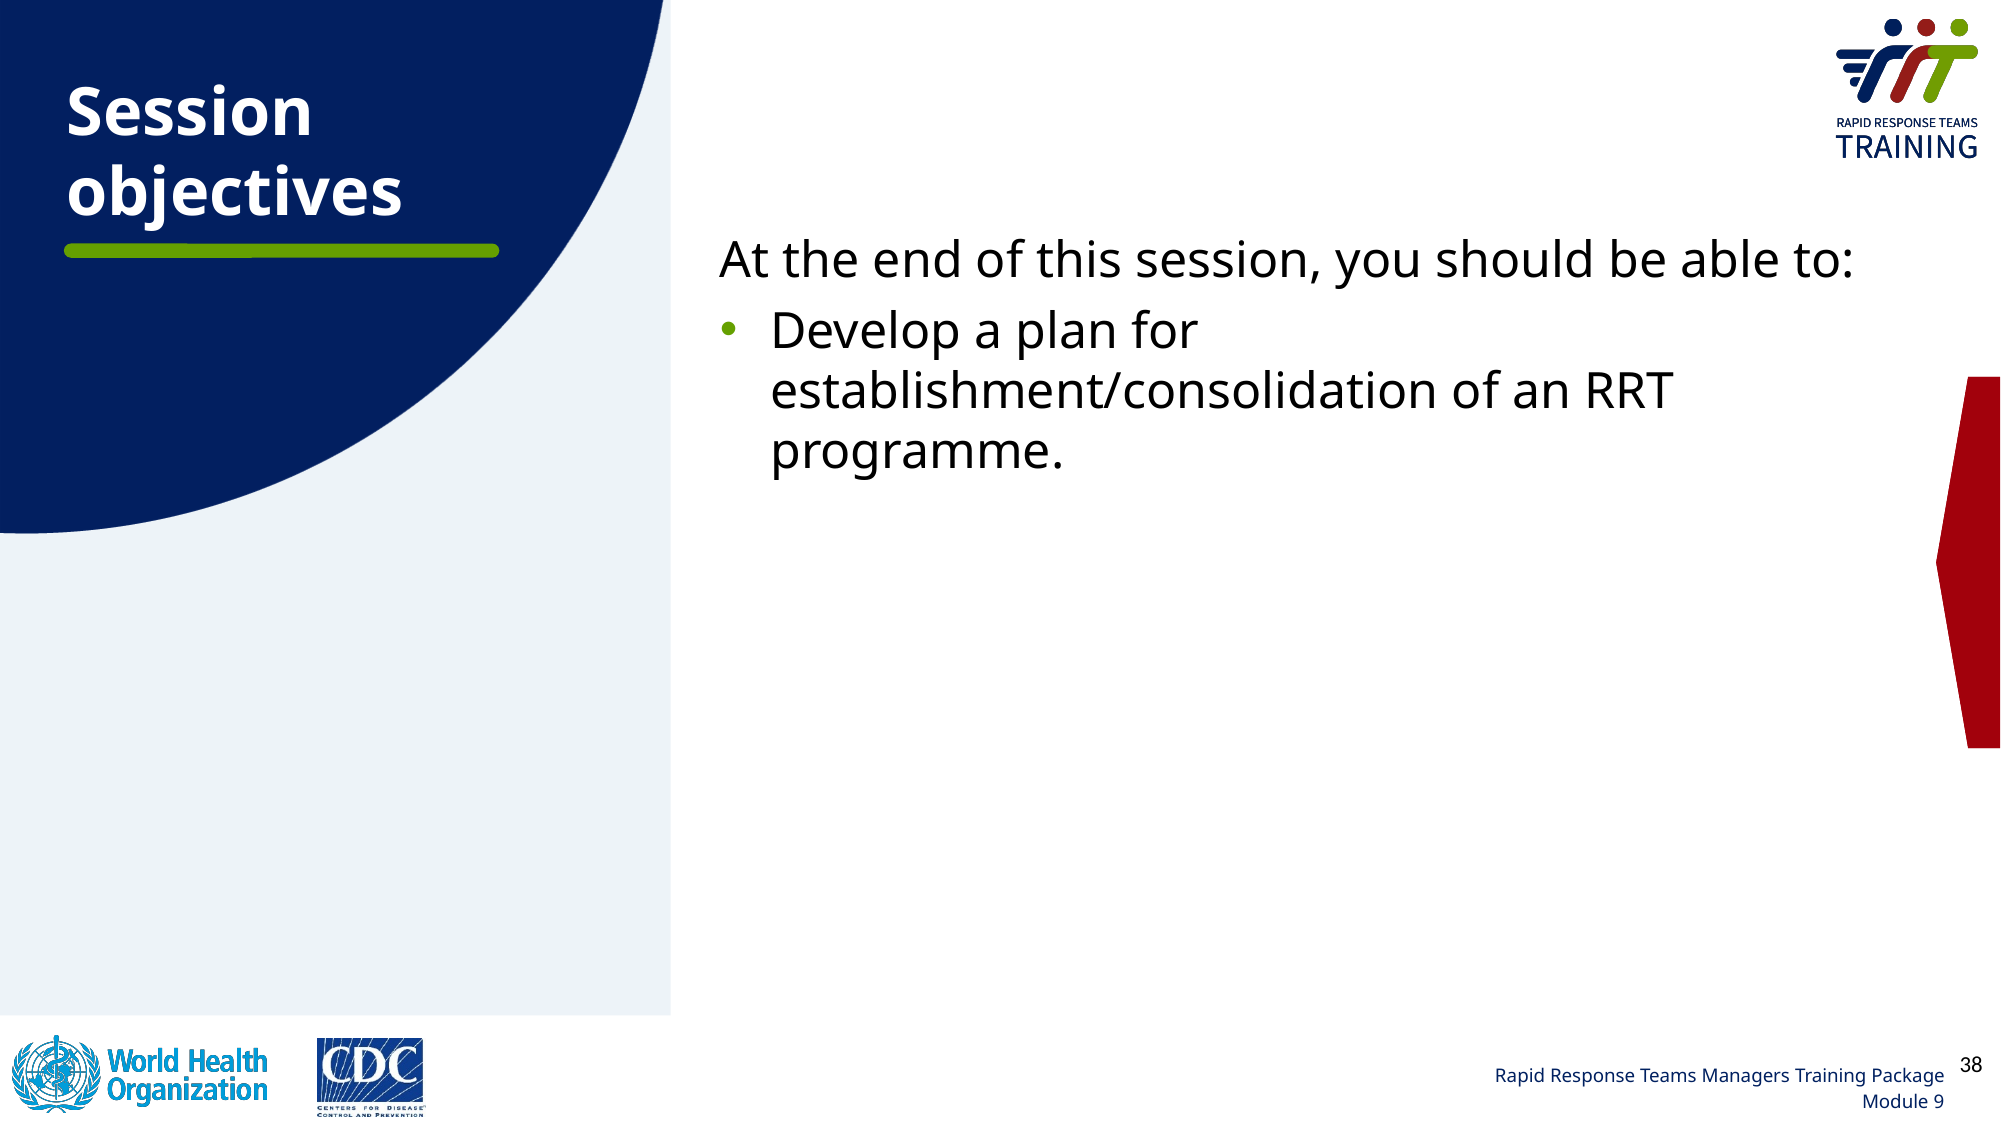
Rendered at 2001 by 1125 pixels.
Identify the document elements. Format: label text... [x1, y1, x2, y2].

slide_number 38 [1929, 1041, 1998, 1095]
picture [24, 1054, 36, 1087]
text_box At the end of this session, you should be able to: Develop a plan for establishment/consolidation of an RRT programme. [712, 220, 1869, 557]
picture [59, 1035, 267, 1113]
picture [36, 1088, 78, 1105]
picture [50, 1108, 62, 1113]
picture [46, 1056, 54, 1062]
picture [34, 1054, 43, 1078]
picture [30, 1083, 37, 1091]
picture [71, 1053, 90, 1091]
text_box [1936, 376, 2000, 749]
text_box Session objectives [59, 61, 531, 237]
picture [0, 0, 670, 538]
picture [12, 1083, 48, 1113]
picture [1835, 19, 1978, 167]
picture [12, 1035, 54, 1068]
picture [22, 1062, 26, 1077]
picture [317, 1038, 426, 1117]
picture [40, 1062, 47, 1070]
